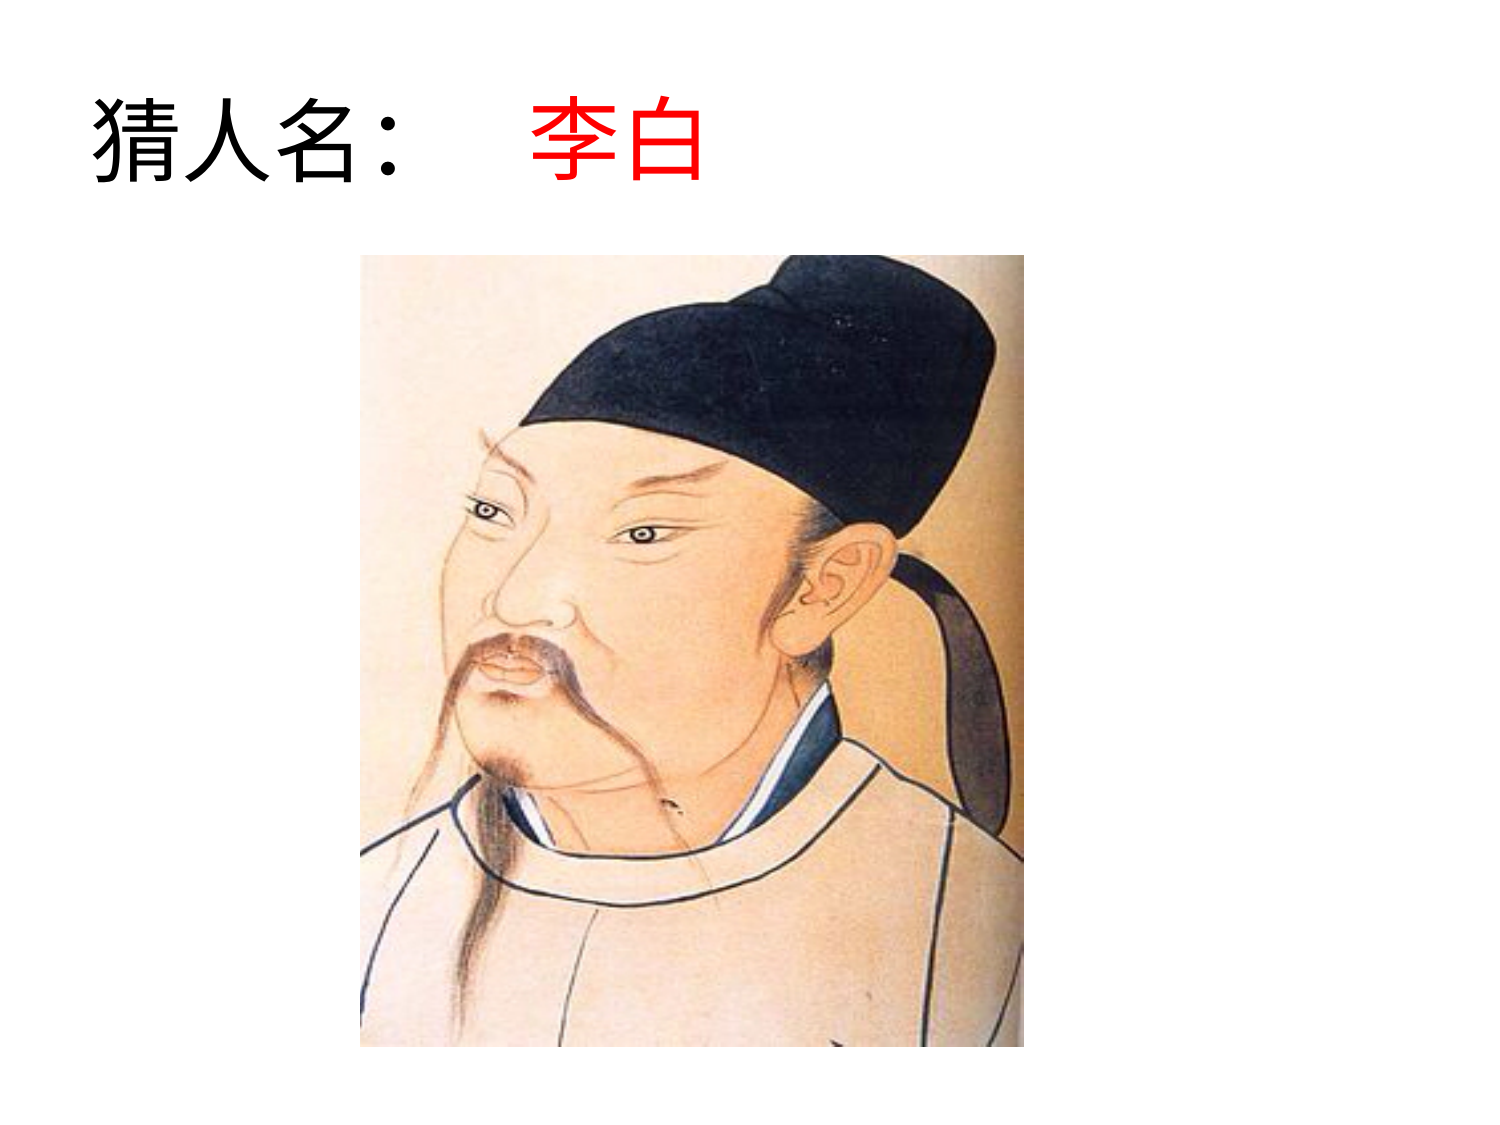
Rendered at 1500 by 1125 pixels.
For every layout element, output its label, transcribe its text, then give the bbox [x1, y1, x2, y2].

title 猜人名： [75, 45, 431, 233]
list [359, 255, 1024, 1047]
text_box 李白 [513, 42, 870, 231]
